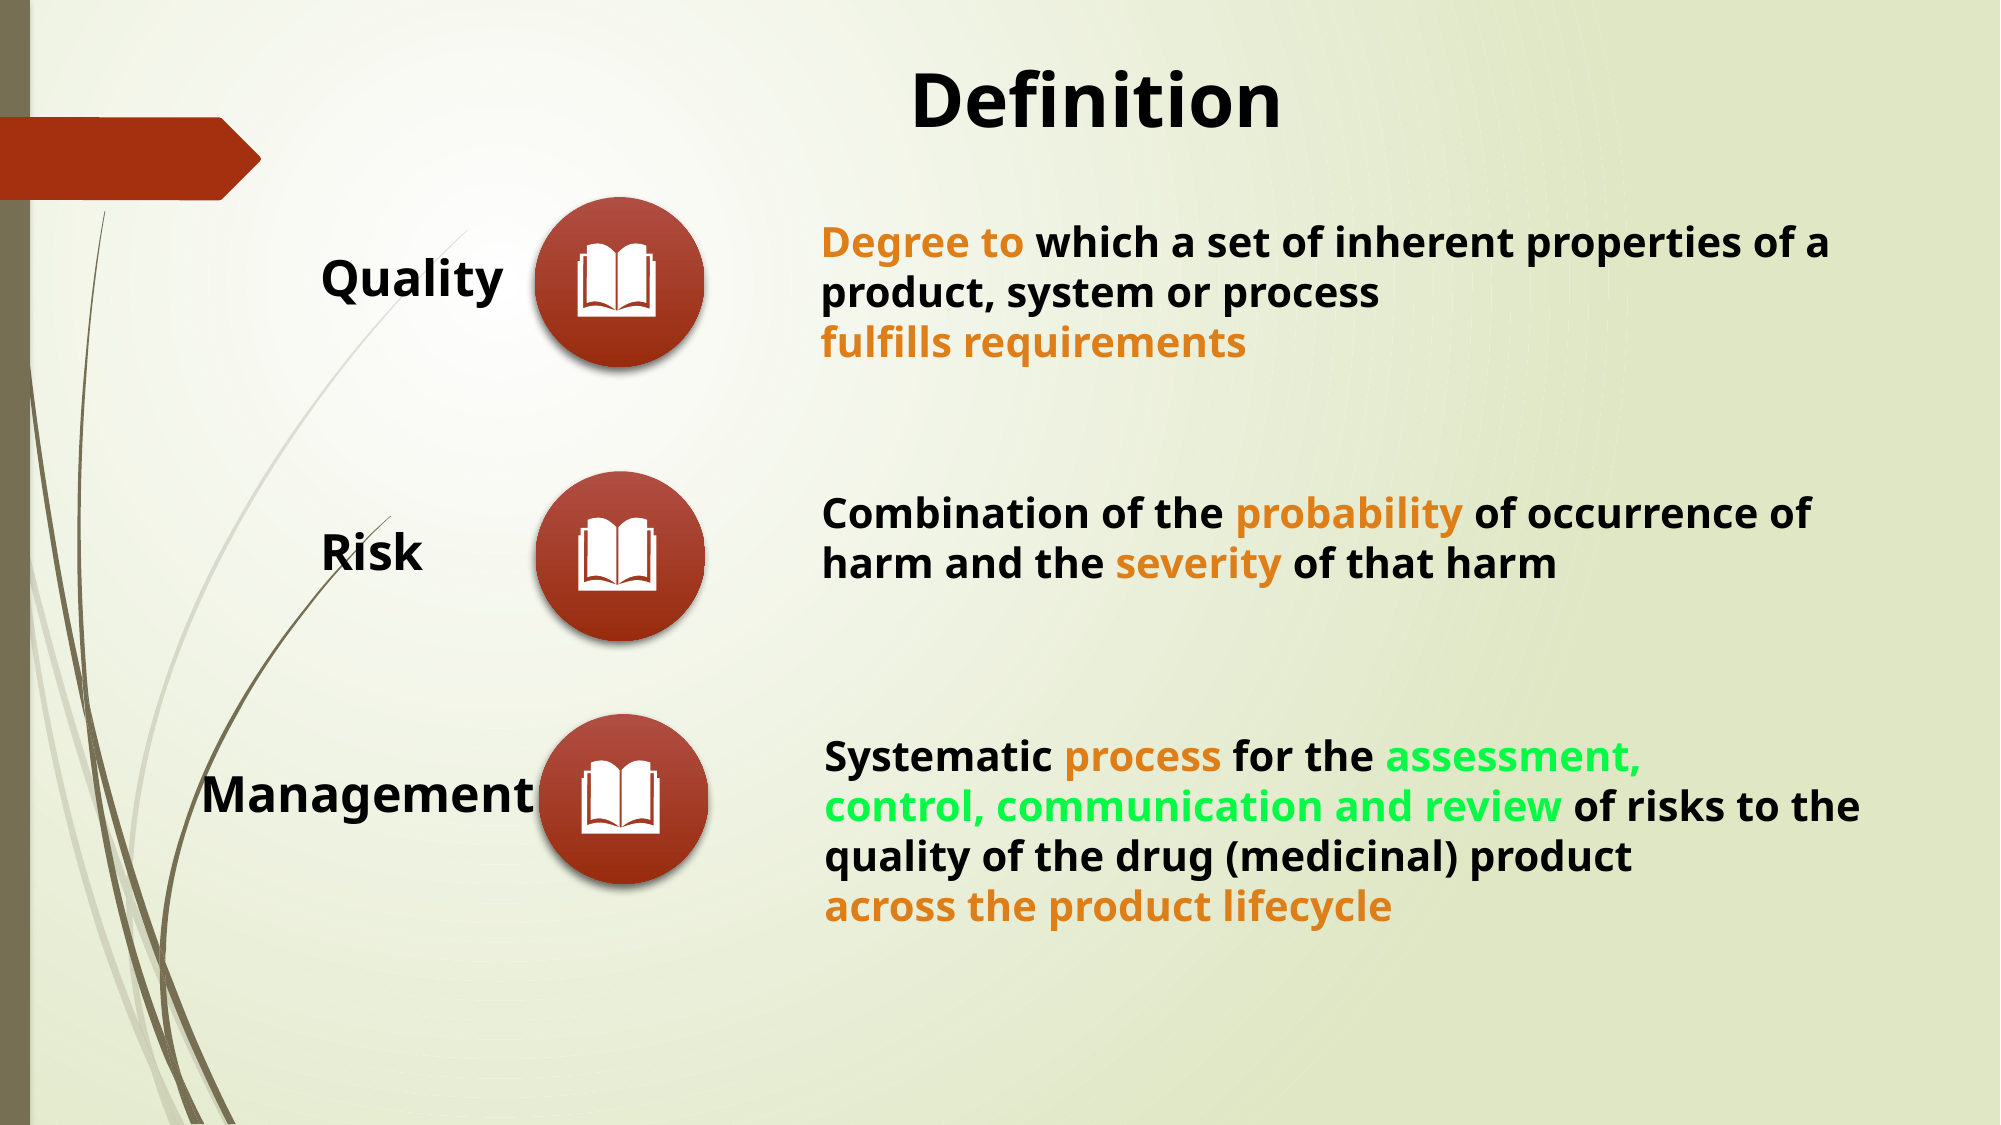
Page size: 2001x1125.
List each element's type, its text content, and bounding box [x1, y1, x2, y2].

text_box [545, 714, 709, 884]
text_box [577, 516, 658, 593]
text_box Quality [305, 238, 519, 314]
text_box [535, 471, 706, 641]
text_box [580, 759, 661, 835]
text_box Combination of the probability of occurrence of harm and the severity of that harm [806, 479, 1900, 595]
text_box Definition [894, 45, 1300, 150]
text_box Risk [305, 512, 439, 588]
text_box [576, 242, 657, 318]
text_box Management [185, 755, 550, 831]
text_box Systematic process for the assessment, control, communication and review of risks to the quality of the drug (medicinal) product across the product lifecycle [809, 722, 1904, 938]
text_box [534, 197, 705, 367]
text_box Degree to which a set of inherent properties of a product, system or process fulfills requirements [805, 208, 1900, 374]
